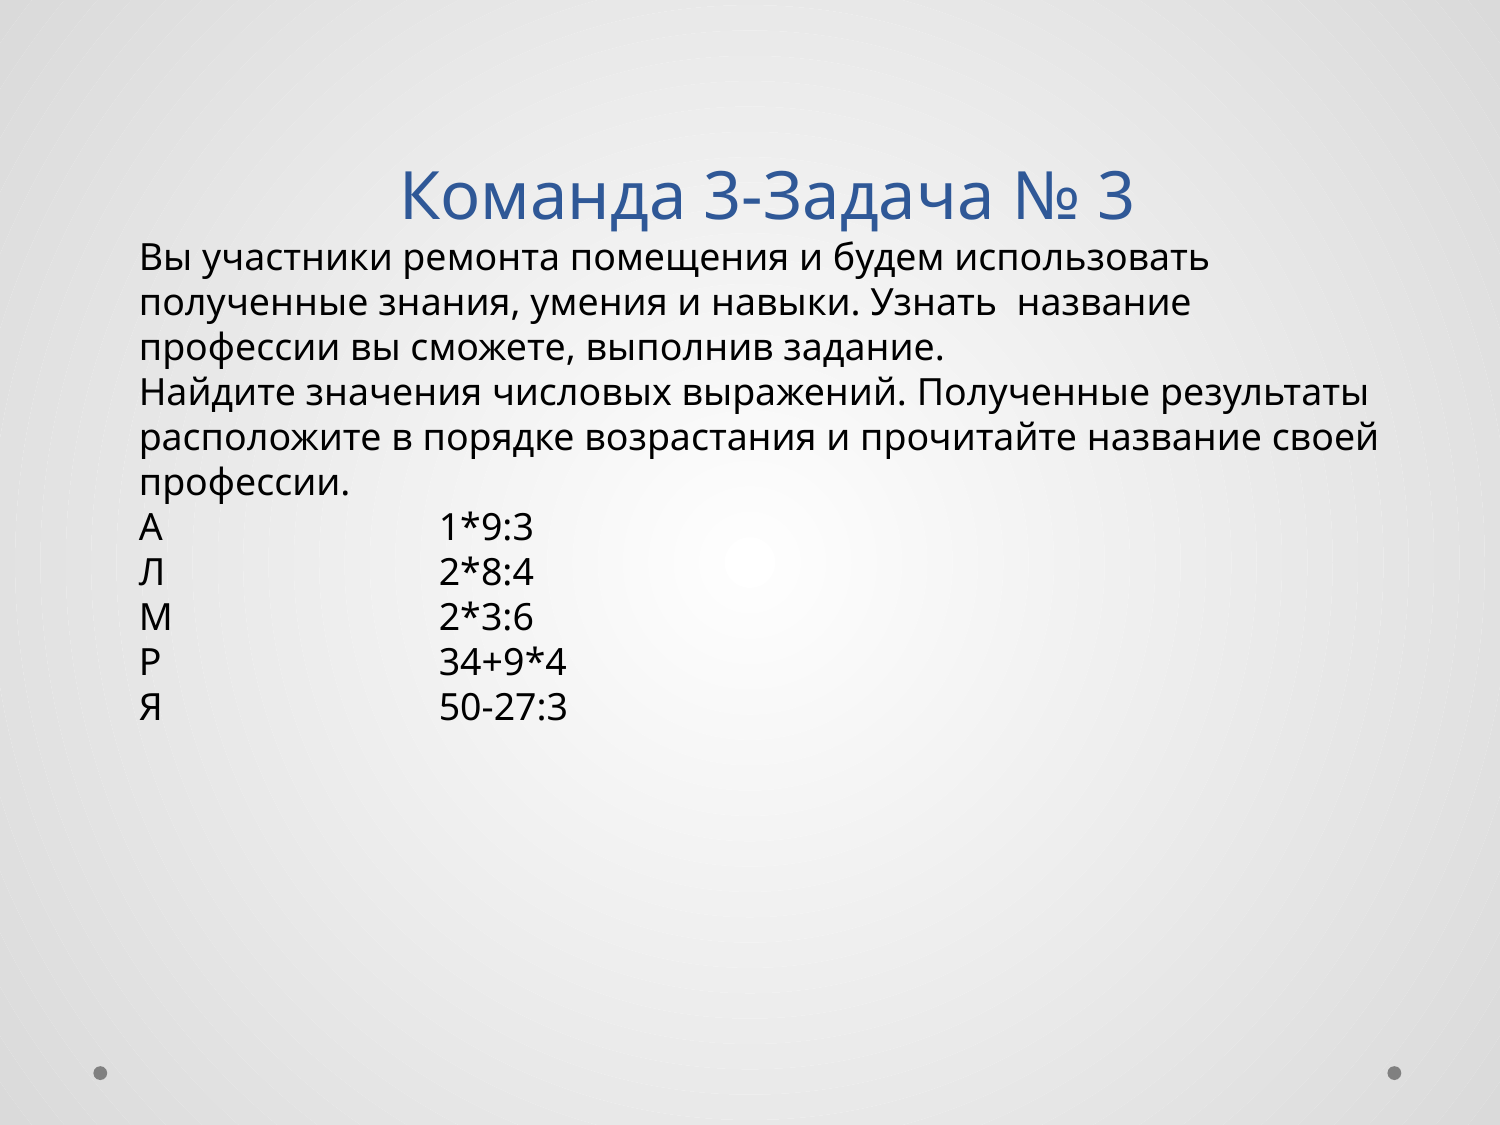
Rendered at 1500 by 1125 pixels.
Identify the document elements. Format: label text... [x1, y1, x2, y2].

text_box Команда 3-Задача № 3 Вы участники ремонта помещения и будем использовать полученные знания, умения и навыки. Узнать название профессии вы сможете, выполнив задание. Найдите значения числовых выражений. Полученные результаты расположите в порядке возрастания и прочитайте название своей профессии. А 1*9:3 Л 2*8:4 М 2*3:6 Р 34+9*4 Я 50-27:3 [123, 145, 1412, 871]
